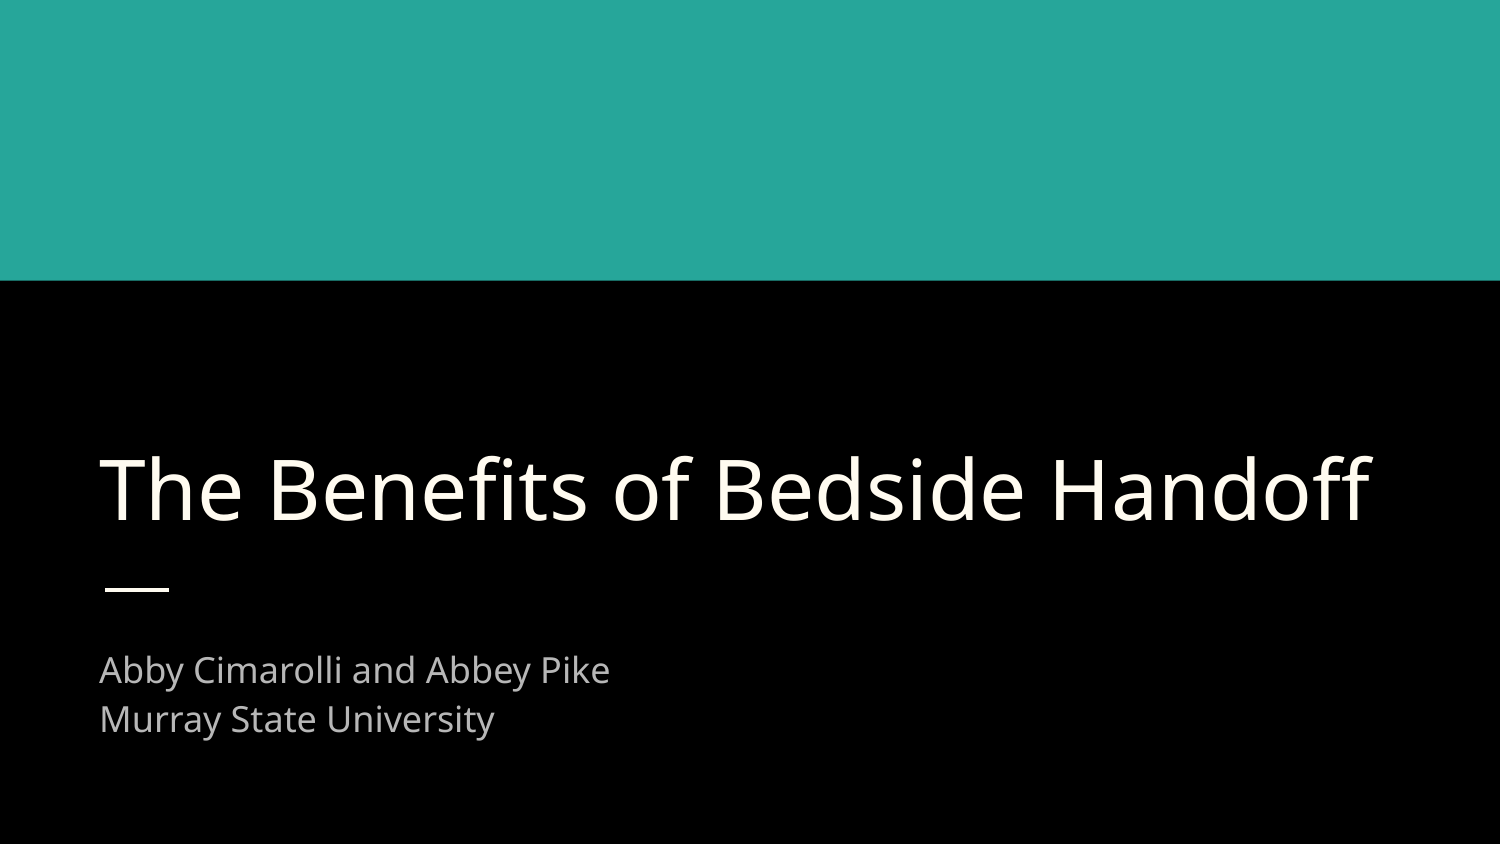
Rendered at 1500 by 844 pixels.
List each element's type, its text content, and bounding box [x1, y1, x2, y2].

subtitle Abby Cimarolli and Abbey Pike Murray State University [84, 630, 1416, 760]
title The Benefits of Bedside Handoff [84, 310, 1416, 561]
